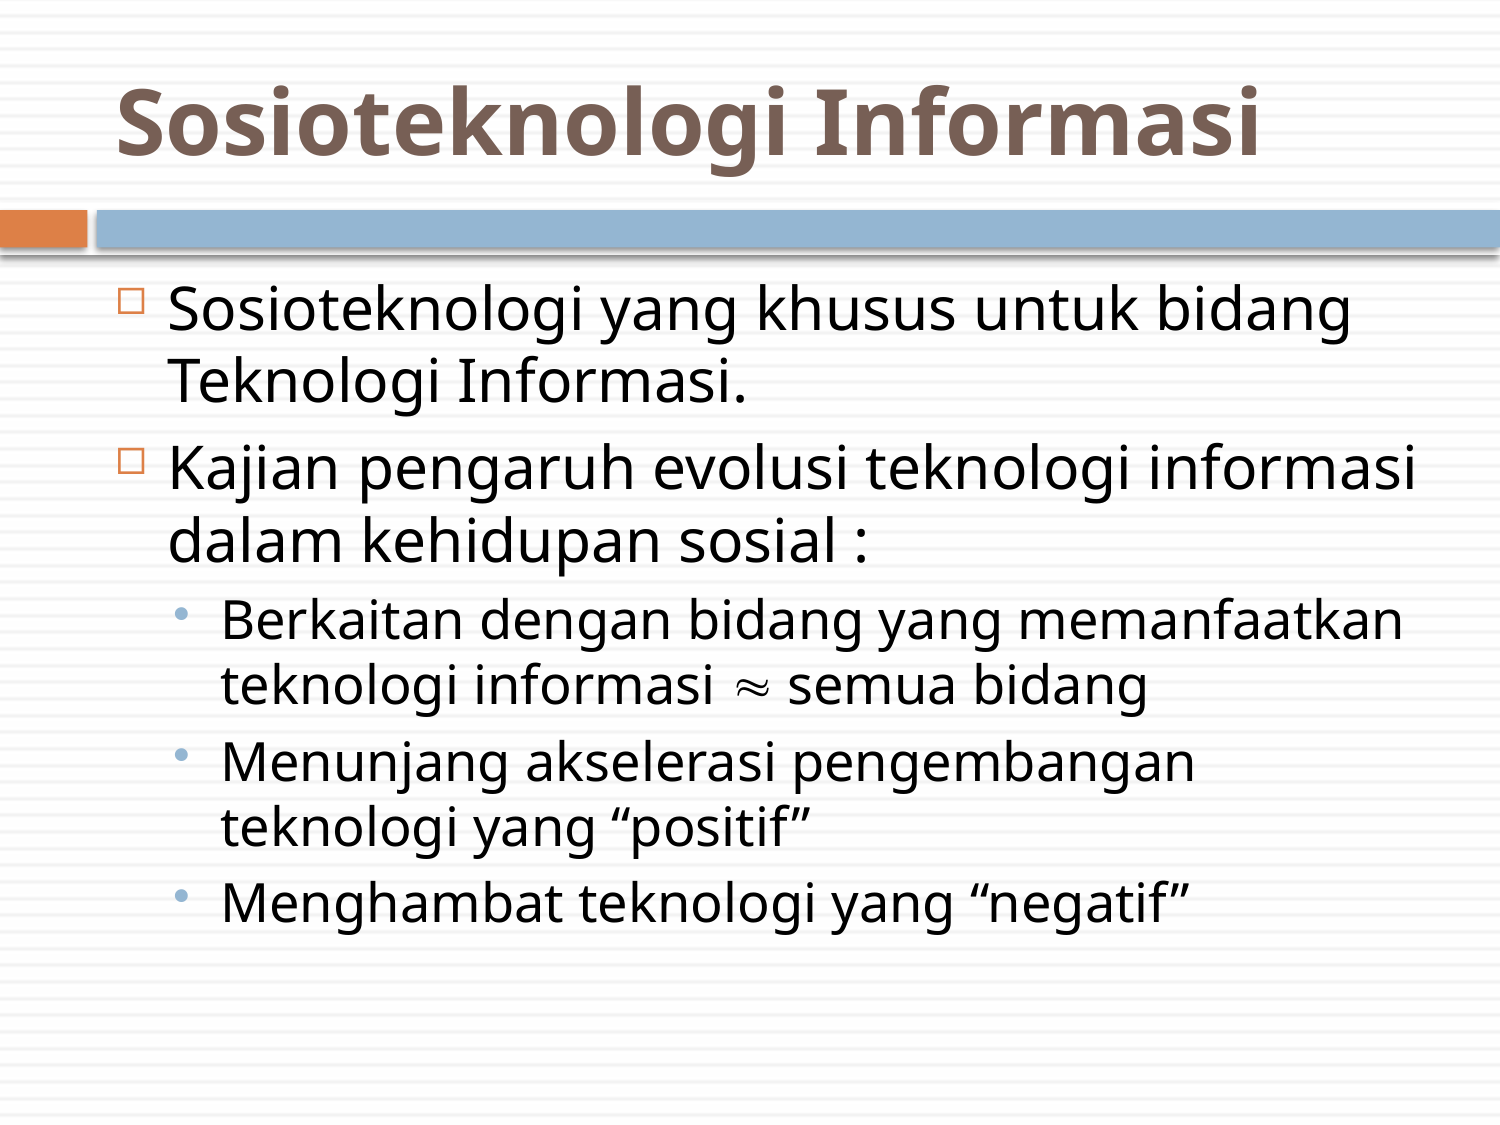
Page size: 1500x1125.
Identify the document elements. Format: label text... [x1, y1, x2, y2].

list Sosioteknologi yang khusus untuk bidang Teknologi Informasi. Kajian pengaruh evolusi teknologi informasi dalam kehidupan sosial : Berkaitan dengan bidang yang memanfaatkan teknologi informasi  semua bidang Menunjang akselerasi pengembangan teknologi yang “positif” Menghambat teknologi yang “negatif” [100, 262, 1438, 1000]
title Sosioteknologi Informasi [100, 37, 1438, 200]
